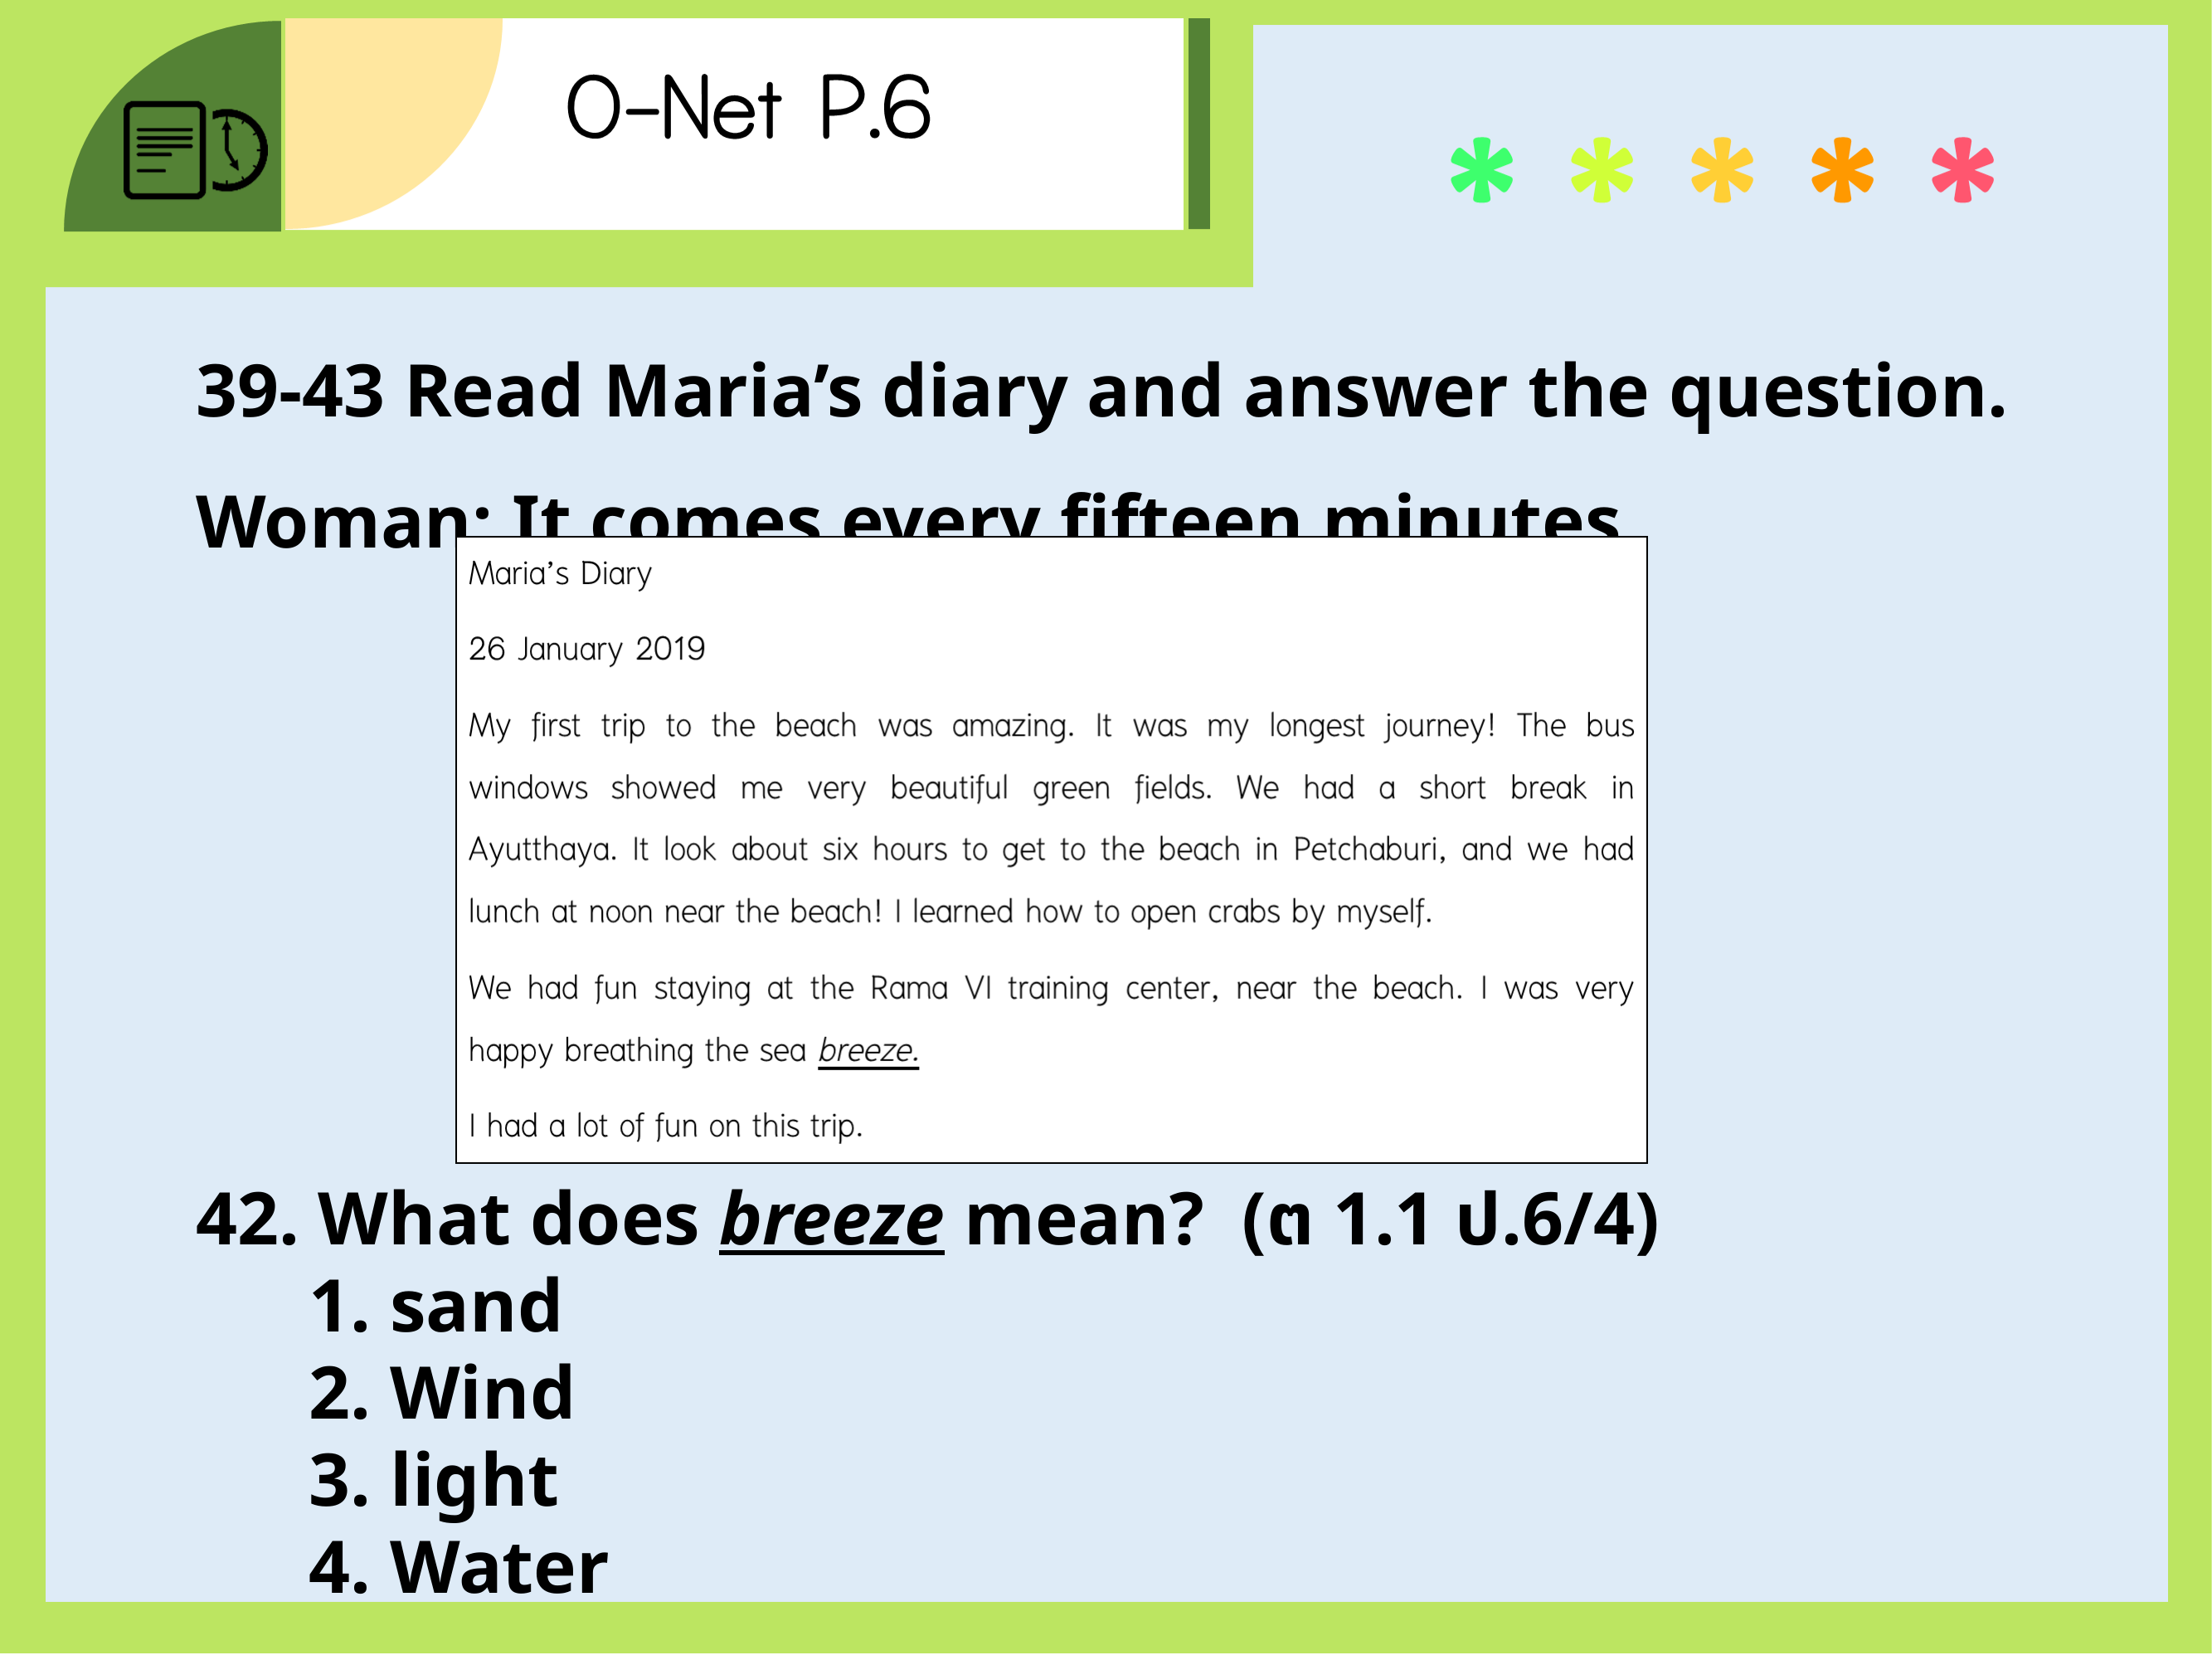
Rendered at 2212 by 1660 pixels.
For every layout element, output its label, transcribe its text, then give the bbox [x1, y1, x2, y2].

text_box 39-43 Read Maria’s diary and answer the question. Woman: It comes every fifteen minutes. 42. What does breeze mean? (ต 1.1 ป.6/4) 1. sand 2. Wind 3. light 4. Water [183, 1653, 2089, 1659]
picture [0, 0, 2212, 1653]
